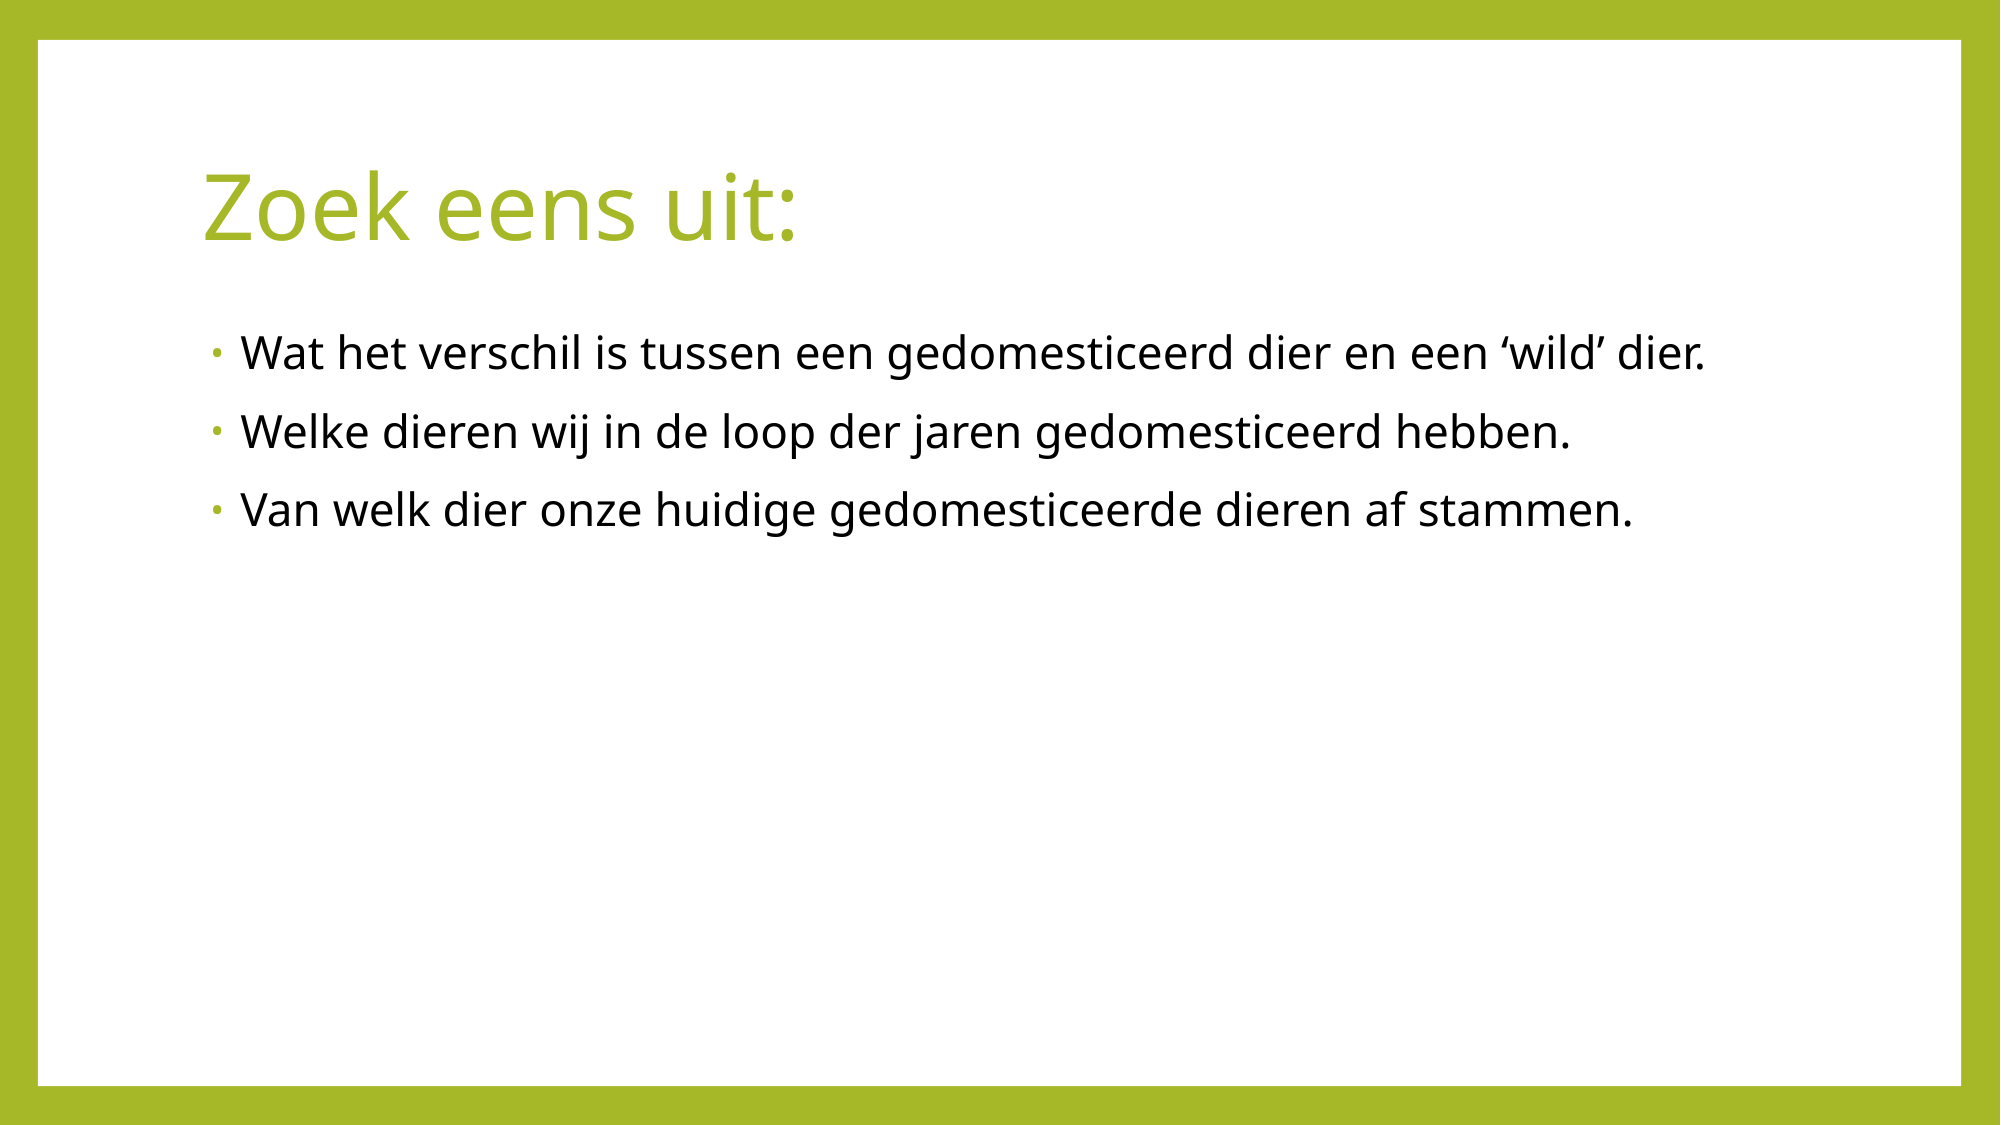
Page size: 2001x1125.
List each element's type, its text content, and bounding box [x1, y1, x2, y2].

title Zoek eens uit: [187, 99, 1808, 322]
list Wat het verschil is tussen een gedomesticeerd dier en een ‘wild’ dier. Welke dieren wij in de loop der jaren gedomesticeerd hebben. Van welk dier onze huidige gedomesticeerde dieren af stammen. [187, 322, 1808, 985]
